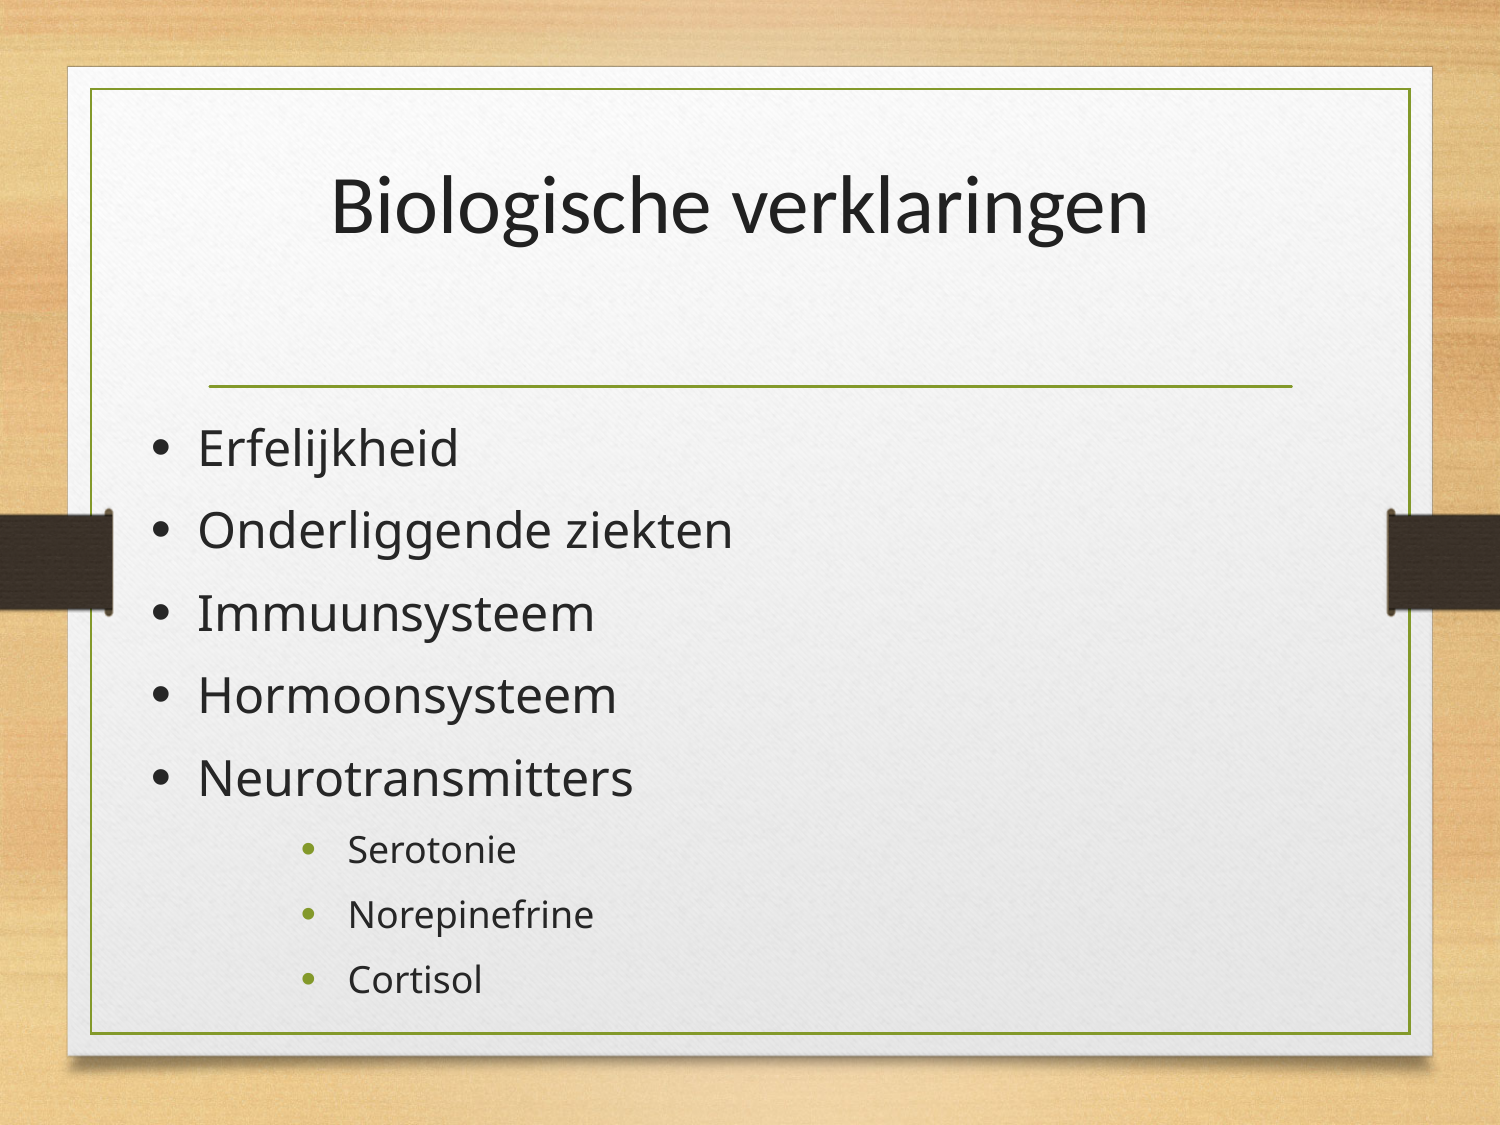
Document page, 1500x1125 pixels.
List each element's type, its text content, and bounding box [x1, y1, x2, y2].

list Erfelijkheid Onderliggende ziekten Immuunsysteem Hormoonsysteem Neurotransmitters Serotonie Norepinefrine Cortisol [135, 408, 1390, 1125]
title Biologische verklaringen [183, 93, 1299, 307]
picture [0, 0, 1500, 1125]
